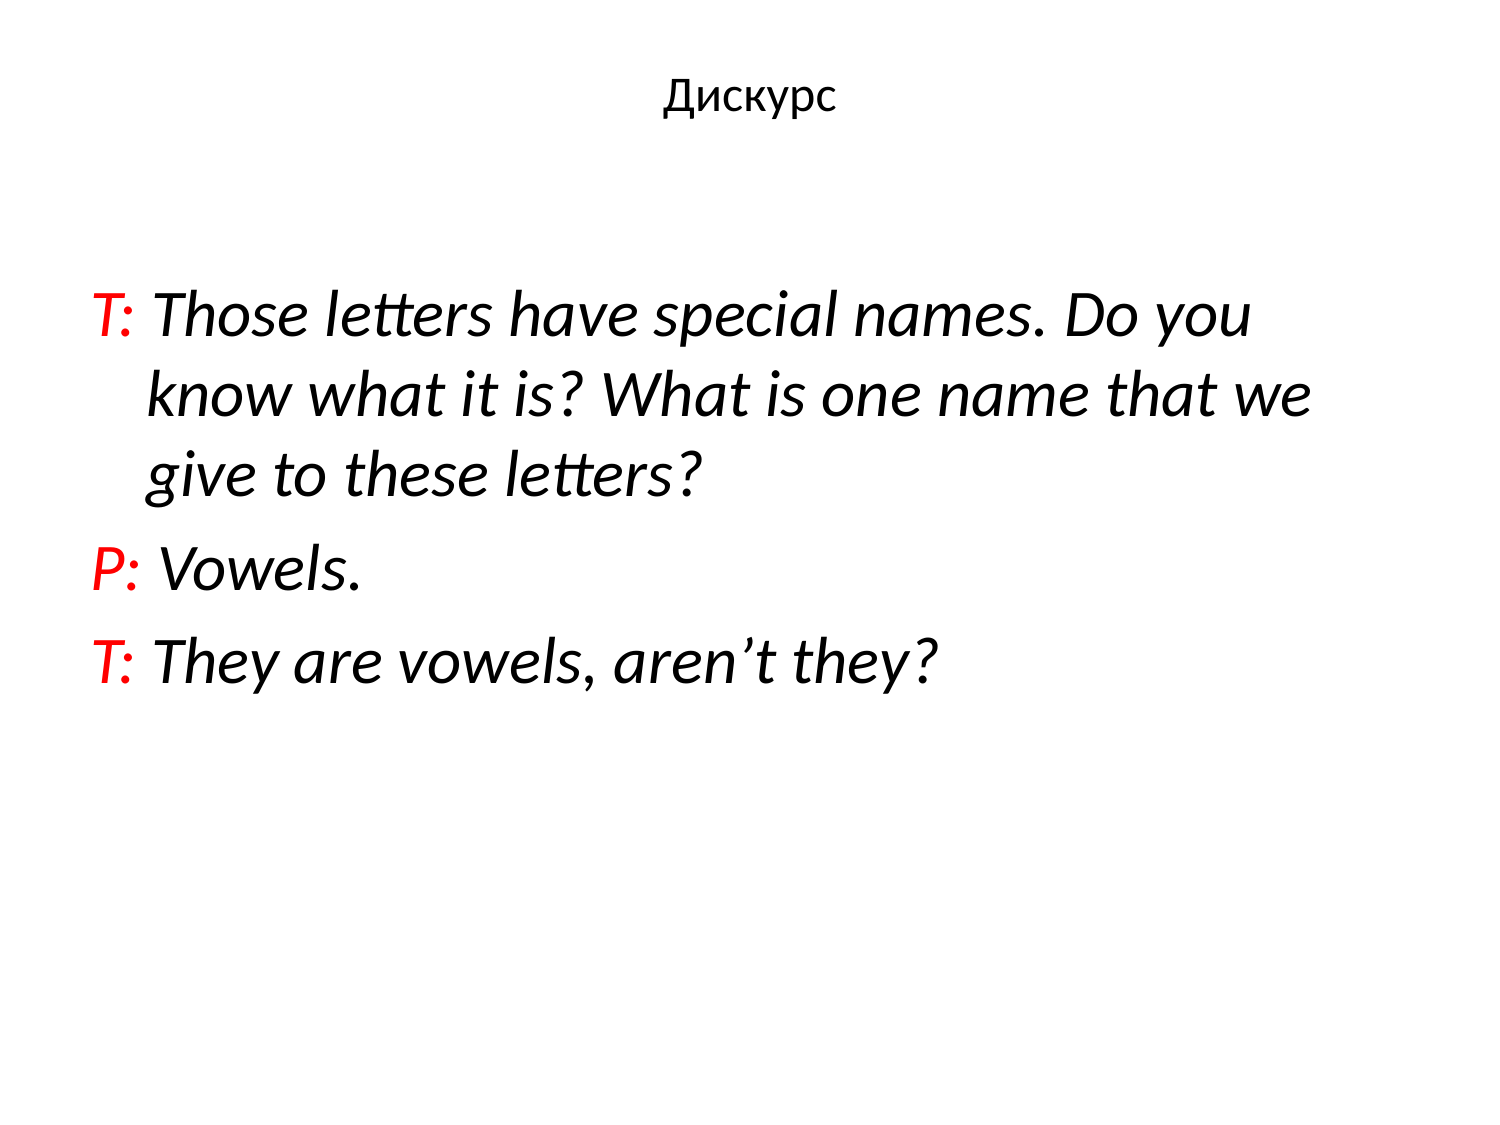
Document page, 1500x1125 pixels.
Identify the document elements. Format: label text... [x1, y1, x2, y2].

title Дискурс [75, 45, 1425, 138]
list T: Those letters have special names. Do you know what it is? What is one name that we give to these letters? P: Vowels. T: They are vowels, aren’t they? [75, 262, 1425, 1005]
